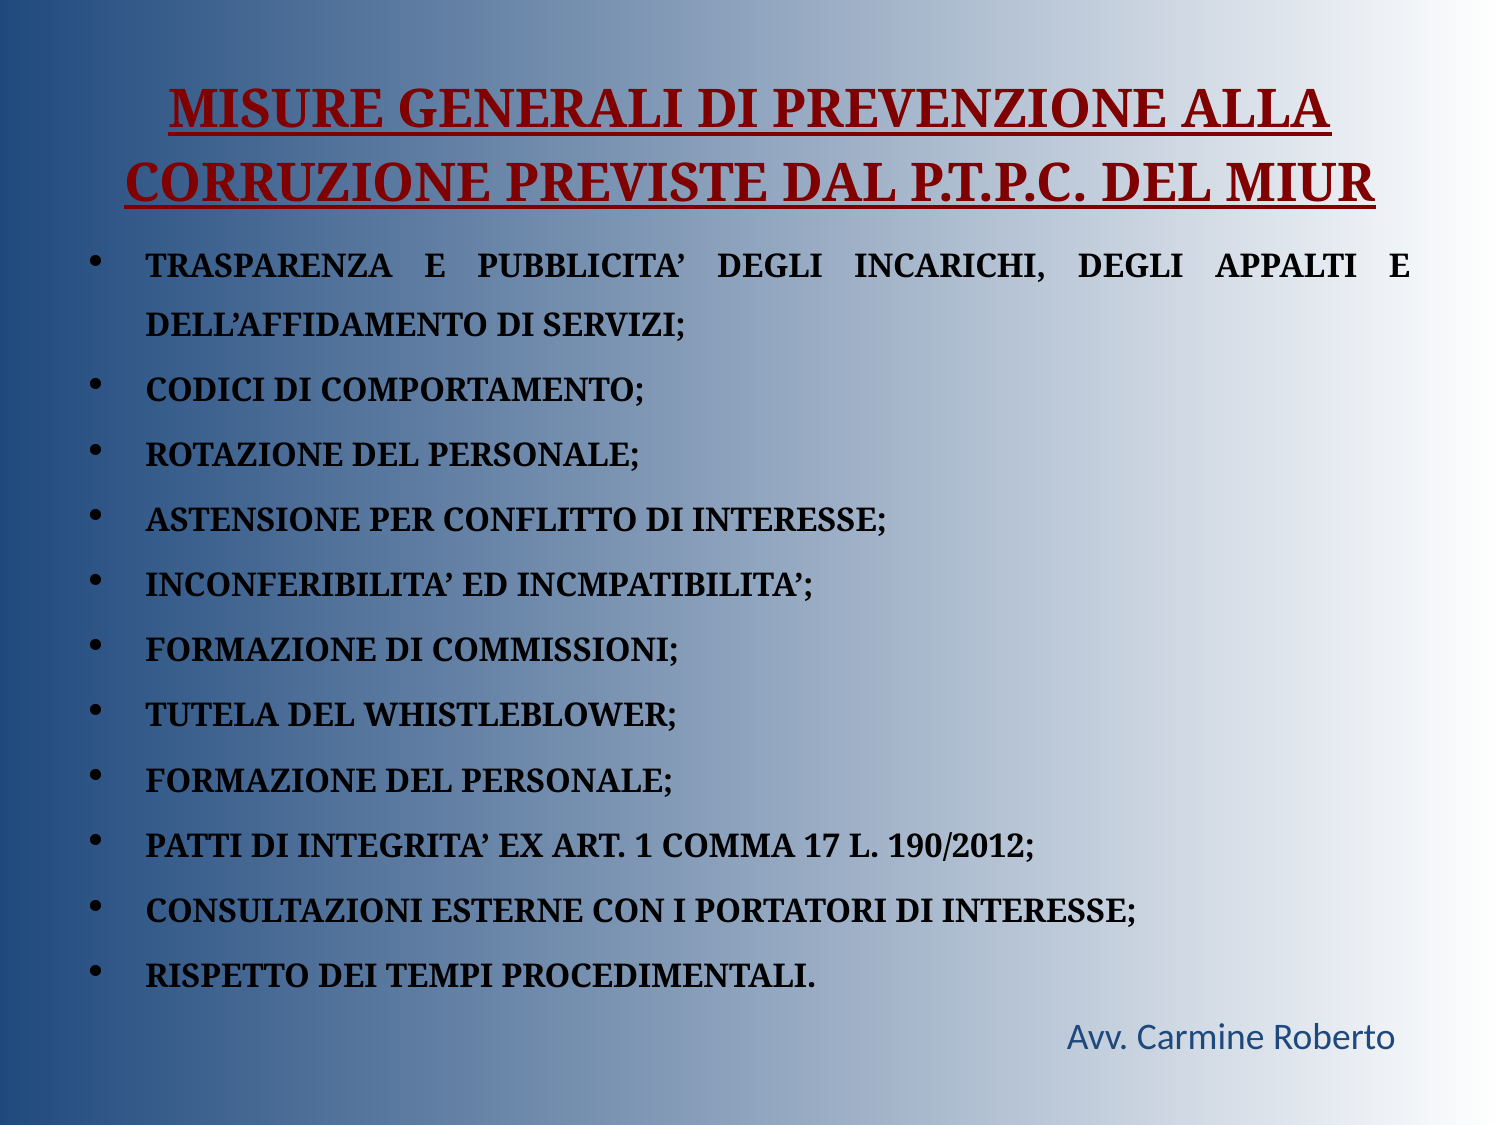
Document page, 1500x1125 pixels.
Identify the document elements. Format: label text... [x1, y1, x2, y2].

list MISURE GENERALI DI PREVENZIONE ALLA CORRUZIONE PREVISTE DAL P.T.P.C. DEL MIUR TRASPARENZA E PUBBLICITA’ DEGLI INCARICHI, DEGLI APPALTI E DELL’AFFIDAMENTO DI SERVIZI; CODICI DI COMPORTAMENTO; ROTAZIONE DEL PERSONALE; ASTENSIONE PER CONFLITTO DI INTERESSE; INCONFERIBILITA’ ED INCMPATIBILITA’; FORMAZIONE DI COMMISSIONI; TUTELA DEL WHISTLEBLOWER; FORMAZIONE DEL PERSONALE; PATTI DI INTEGRITA’ EX ART. 1 COMMA 17 L. 190/2012; CONSULTAZIONI ESTERNE CON I PORTATORI DI INTERESSE; RISPETTO DEI TEMPI PROCEDIMENTALI. [75, 57, 1425, 1005]
text_box Avv. Carmine Roberto [1052, 1004, 1425, 1065]
